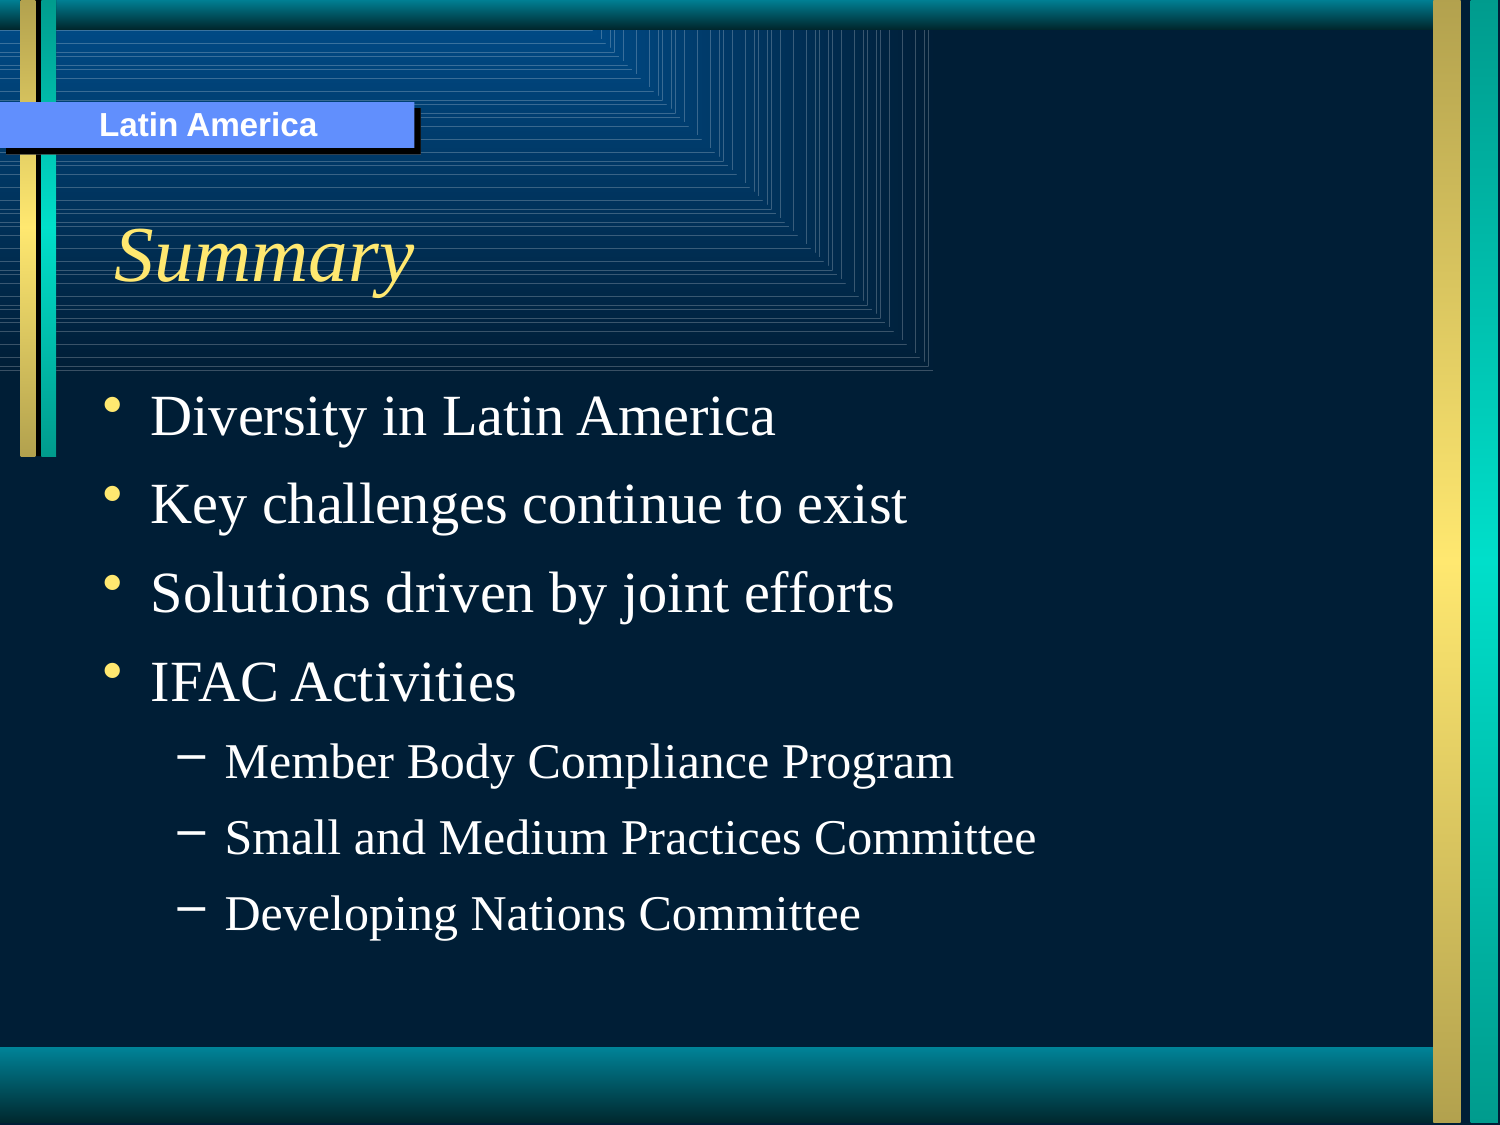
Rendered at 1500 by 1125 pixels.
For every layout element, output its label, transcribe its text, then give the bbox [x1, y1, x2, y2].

text_box Latin America [0, 87, 573, 153]
subtitle Diversity in Latin America Key challenges continue to exist Solutions driven by joint efforts IFAC Activities Member Body Compliance Program Small and Medium Practices Committee Developing Nations Committee [87, 362, 1438, 990]
text_box Summary [99, 162, 1388, 338]
